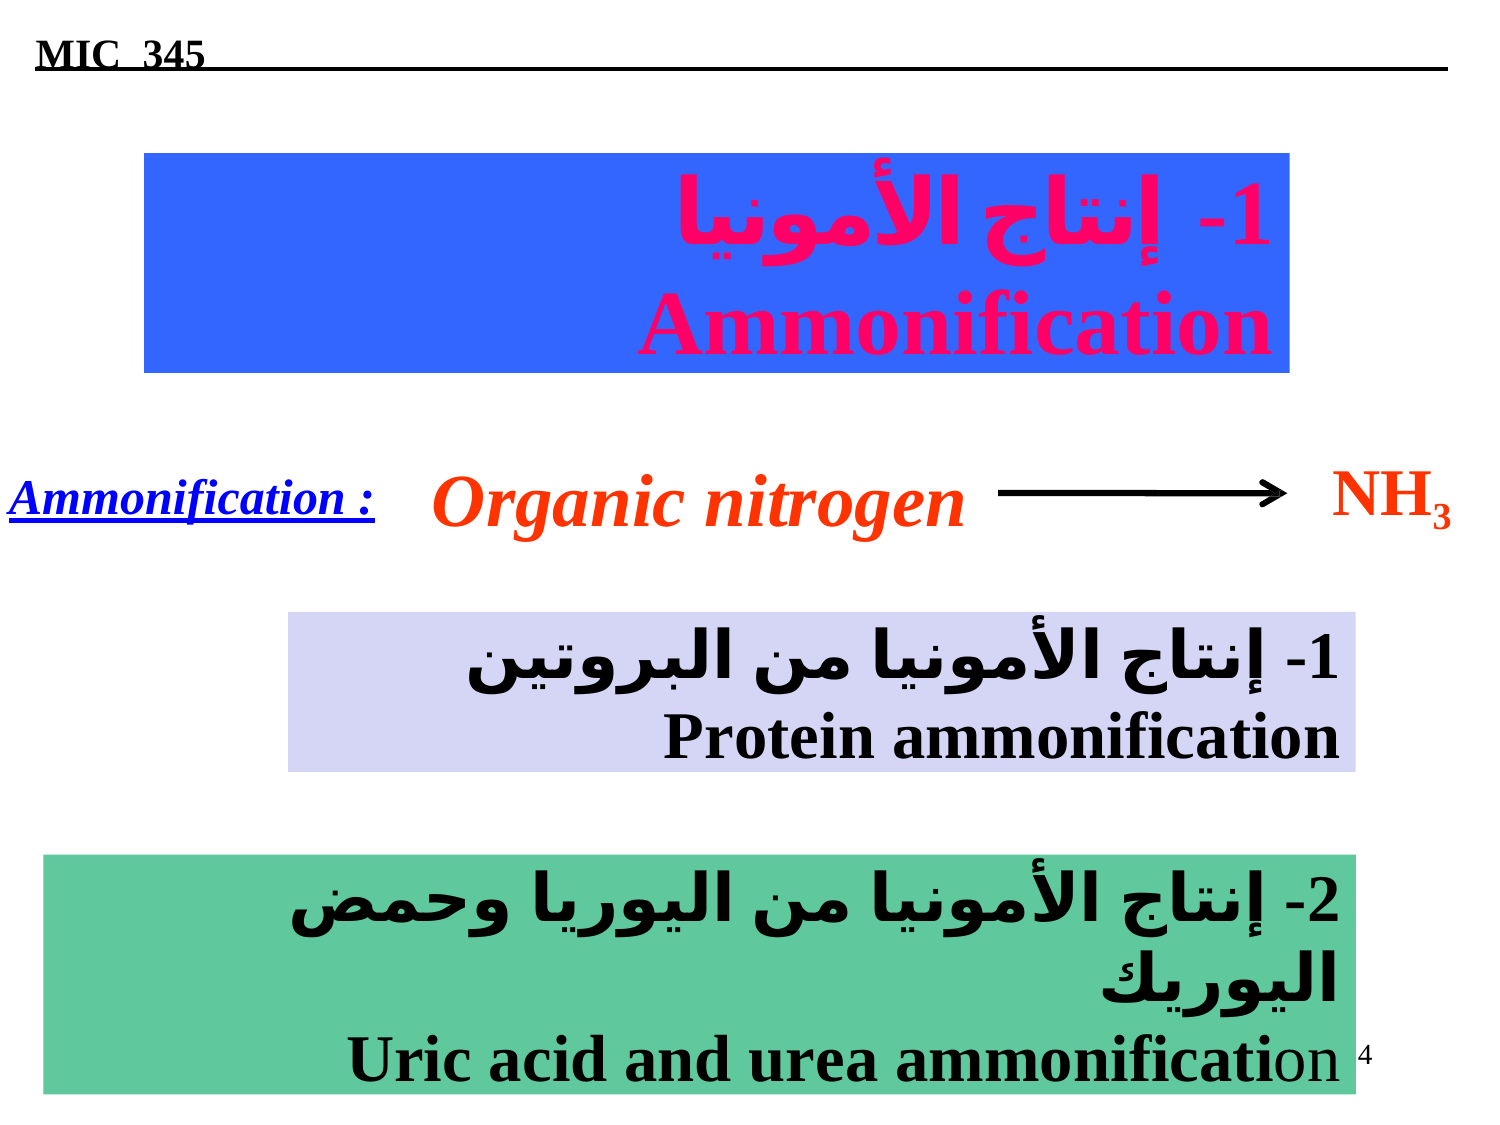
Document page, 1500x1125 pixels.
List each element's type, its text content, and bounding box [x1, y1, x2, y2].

text_box 2- إنتاج الأمونيا من اليوريا وحمض اليوريك Uric acid and urea ammonification [43, 854, 1356, 1095]
slide_number 4 [1341, 1035, 1377, 1125]
text_box Ammonification : [6, 464, 376, 525]
text_box [998, 479, 1288, 508]
text_box 1- إنتاج الأمونيا Ammonification [144, 153, 1290, 373]
text_box Organic nitrogen [429, 451, 970, 542]
text_box NH3 [1330, 448, 1457, 537]
text_box MIC 345 [33, 27, 207, 78]
text_box 1- إنتاج الأمونيا من البروتين Protein ammonification [288, 611, 1356, 772]
